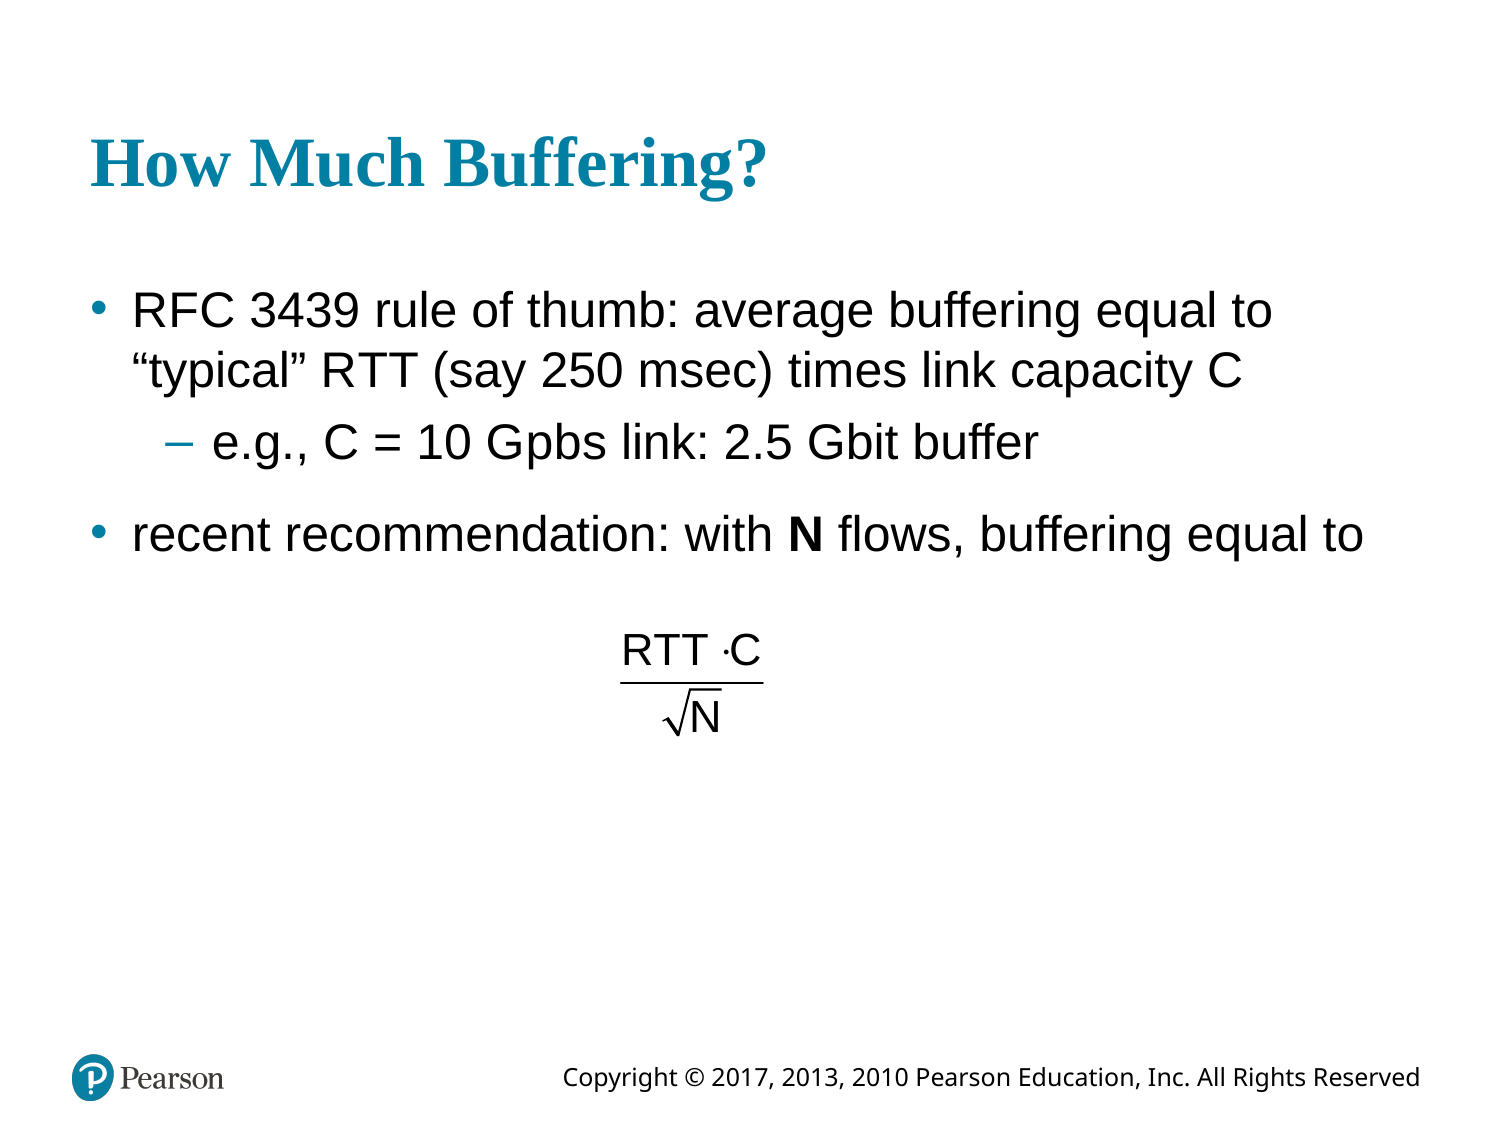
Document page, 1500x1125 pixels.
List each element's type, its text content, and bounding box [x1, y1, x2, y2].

title How Much Buffering? [75, 35, 1425, 216]
picture [72, 1087, 83, 1101]
list R F C 3439 rule of thumb: average buffering equal to “typical” R T T (say 250 msec) times link capacity C e.g., C = 10 G p b s link: 2.5 Gbit buffer recent recommendation: with N flows, buffering equal to [75, 262, 1425, 560]
picture [80, 1063, 106, 1088]
picture [72, 1054, 88, 1070]
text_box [613, 622, 772, 747]
picture [98, 1054, 224, 1101]
